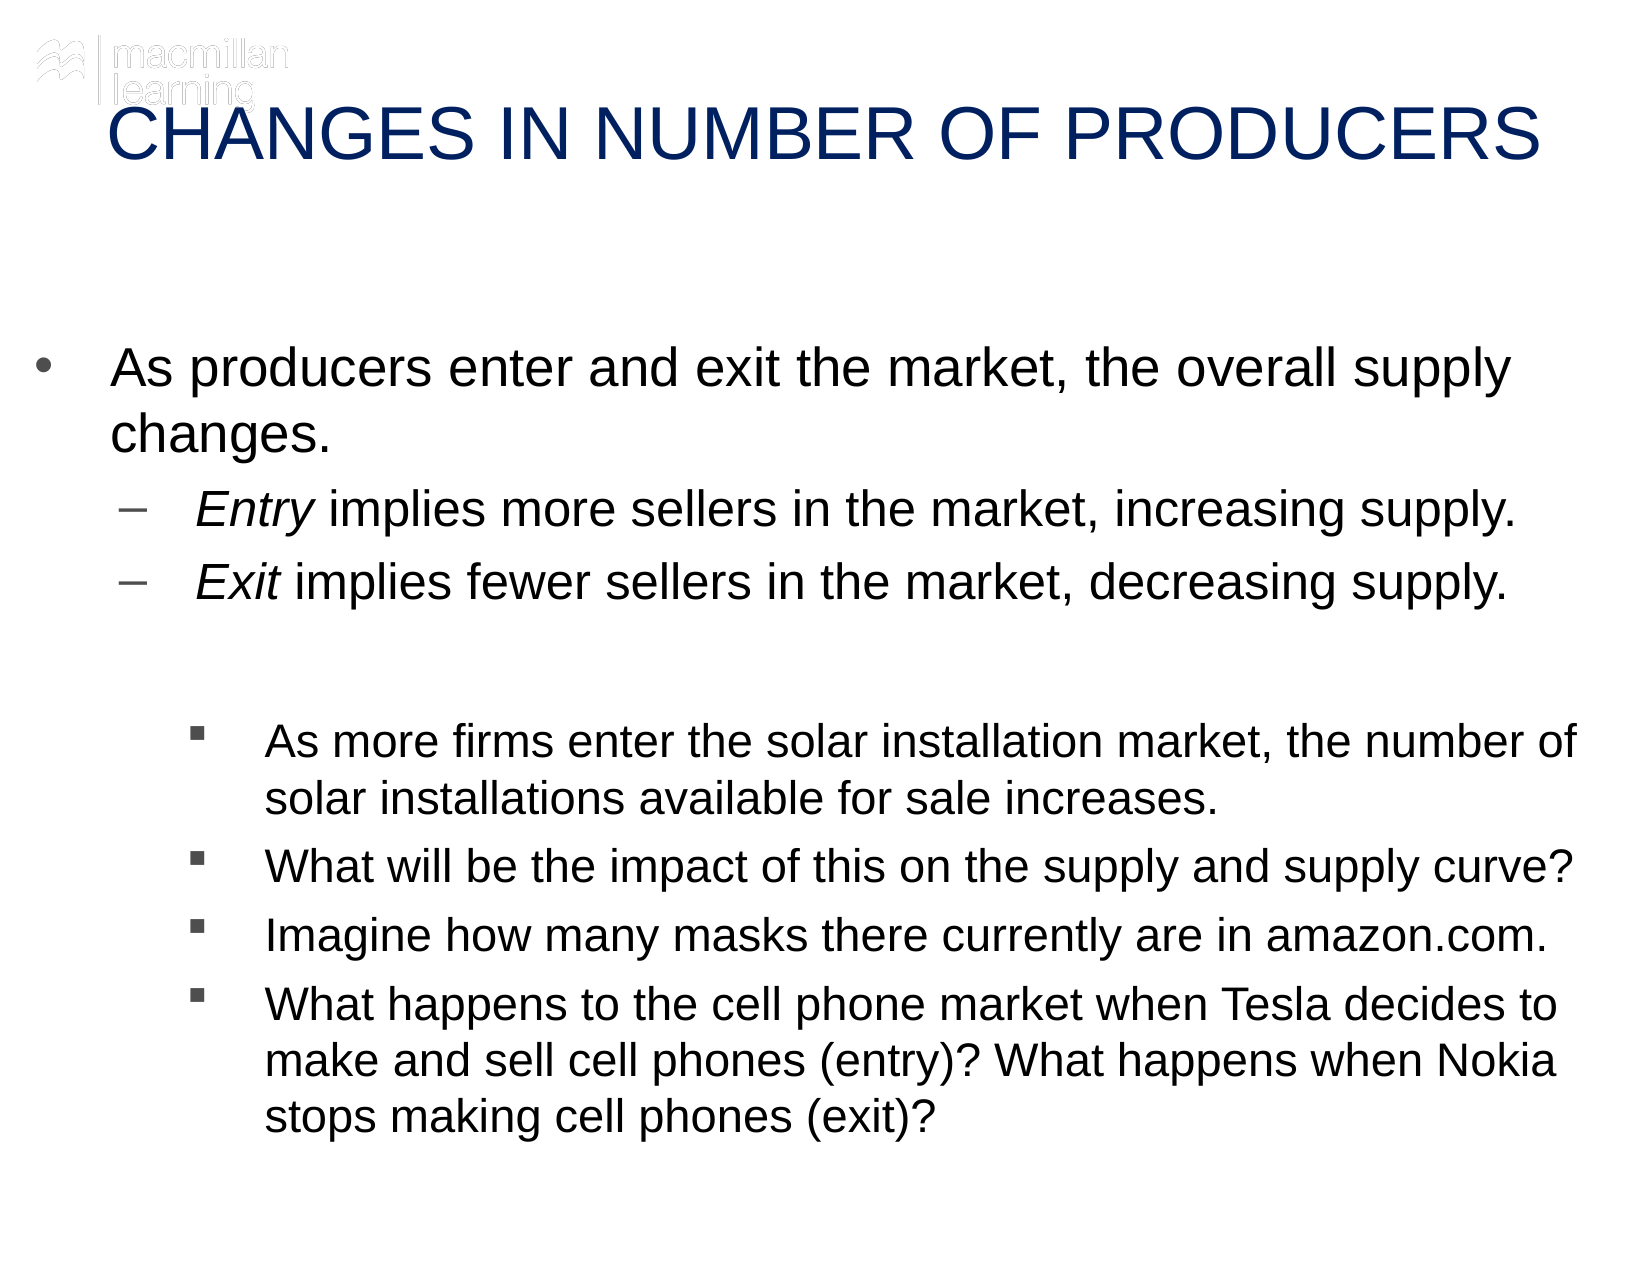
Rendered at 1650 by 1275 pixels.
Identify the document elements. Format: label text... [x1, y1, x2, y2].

picture [37, 35, 288, 62]
list As producers enter and exit the market, the overall supply changes. Entry implies more sellers in the market, increasing supply. Exit implies fewer sellers in the market, decreasing supply. As more firms enter the solar installation market, the number of solar installations available for sale increases. What will be the impact of this on the supply and supply curve? Imagine how many masks there currently are in amazon.com. What happens to the cell phone market when Tesla decides to make and sell cell phones (entry)? What happens when Nokia stops making cell phones (exit)? [19, 317, 1628, 1167]
title CHANGES IN NUMBER OF PRODUCERS [0, 62, 1650, 197]
